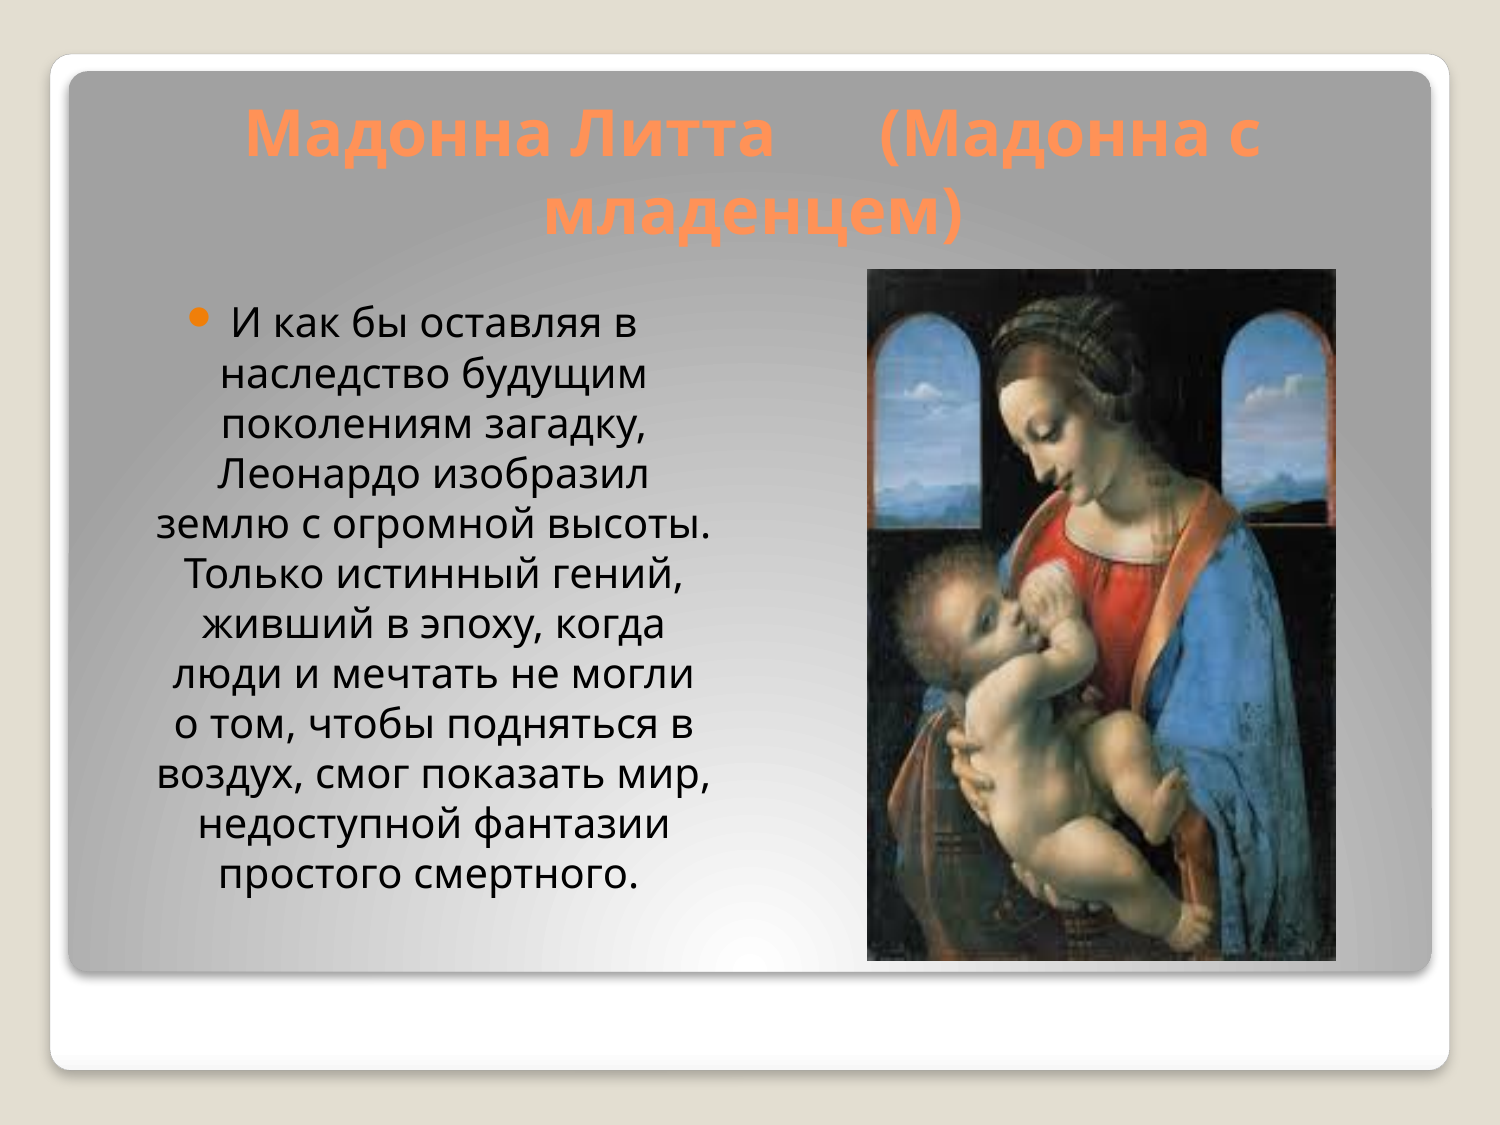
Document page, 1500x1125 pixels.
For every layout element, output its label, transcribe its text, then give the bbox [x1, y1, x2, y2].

title Мадонна Литта (Мадонна с младенцем) [82, 82, 1425, 255]
list И как бы оставляя в наследство будущим поколениям загадку, Леонардо изобразил землю с огромной высоты. Только истинный гений, живший в эпоху, когда люди и мечтать не могли о том, чтобы подняться в воздух, смог показать мир, недоступной фантазии простого смертного. [82, 281, 727, 1002]
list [866, 269, 1337, 962]
